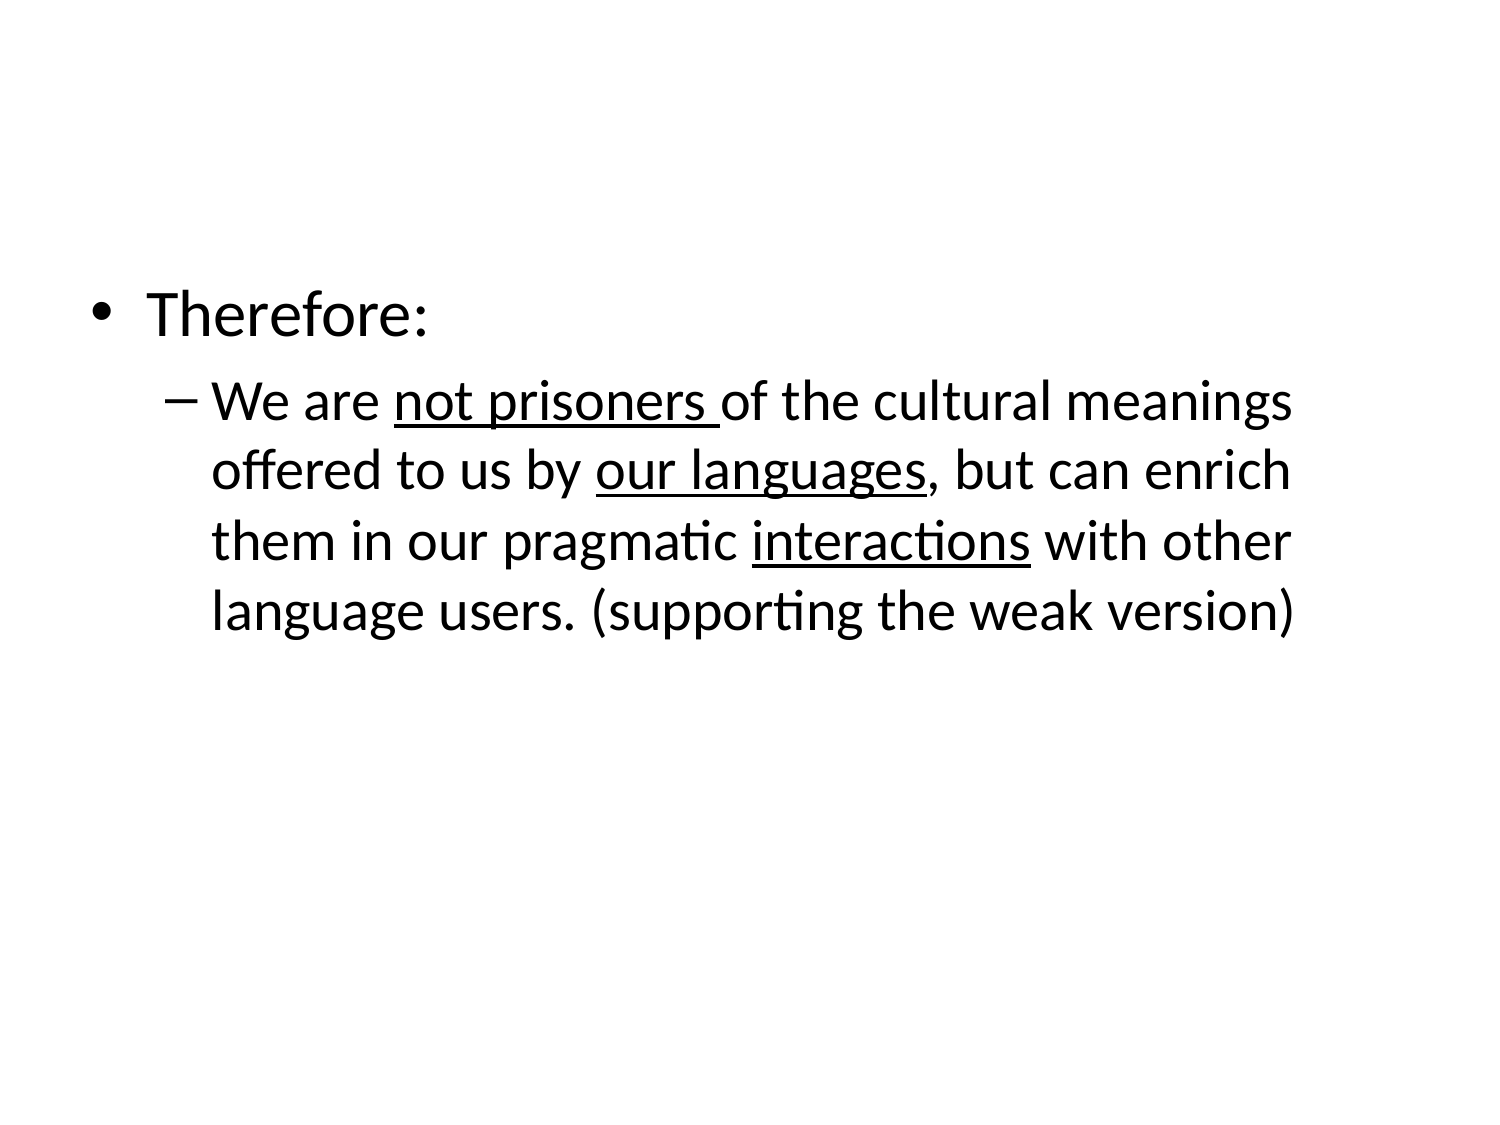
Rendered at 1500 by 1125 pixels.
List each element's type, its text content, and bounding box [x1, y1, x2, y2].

list Therefore: We are not prisoners of the cultural meanings offered to us by our languages, but can enrich them in our pragmatic interactions with other language users. (supporting the weak version) [75, 262, 1425, 1005]
